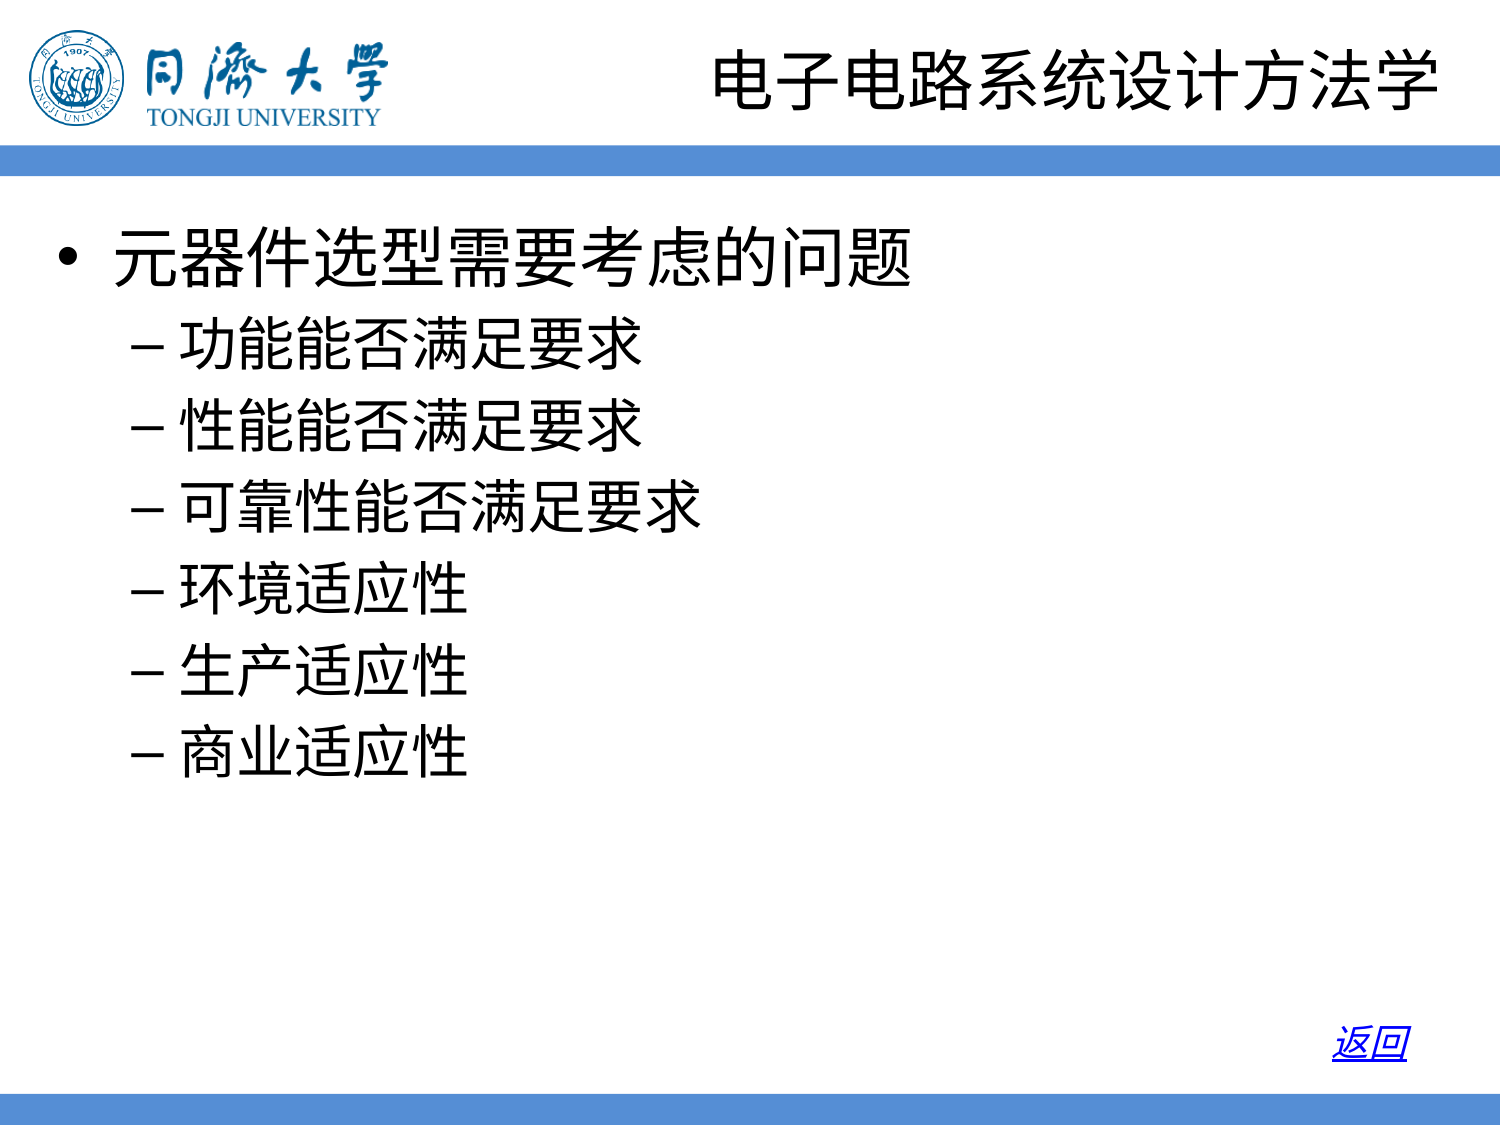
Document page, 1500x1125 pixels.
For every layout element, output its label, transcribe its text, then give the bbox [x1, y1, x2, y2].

list 元器件选型需要考虑的问题 功能能否满足要求 性能能否满足要求 可靠性能否满足要求 环境适应性 生产适应性 商业适应性 [41, 208, 1392, 941]
picture [29, 30, 124, 126]
picture [147, 42, 388, 126]
title 电子电路系统设计方法学 [655, 12, 1494, 146]
text_box 返回 [1316, 1011, 1424, 1081]
